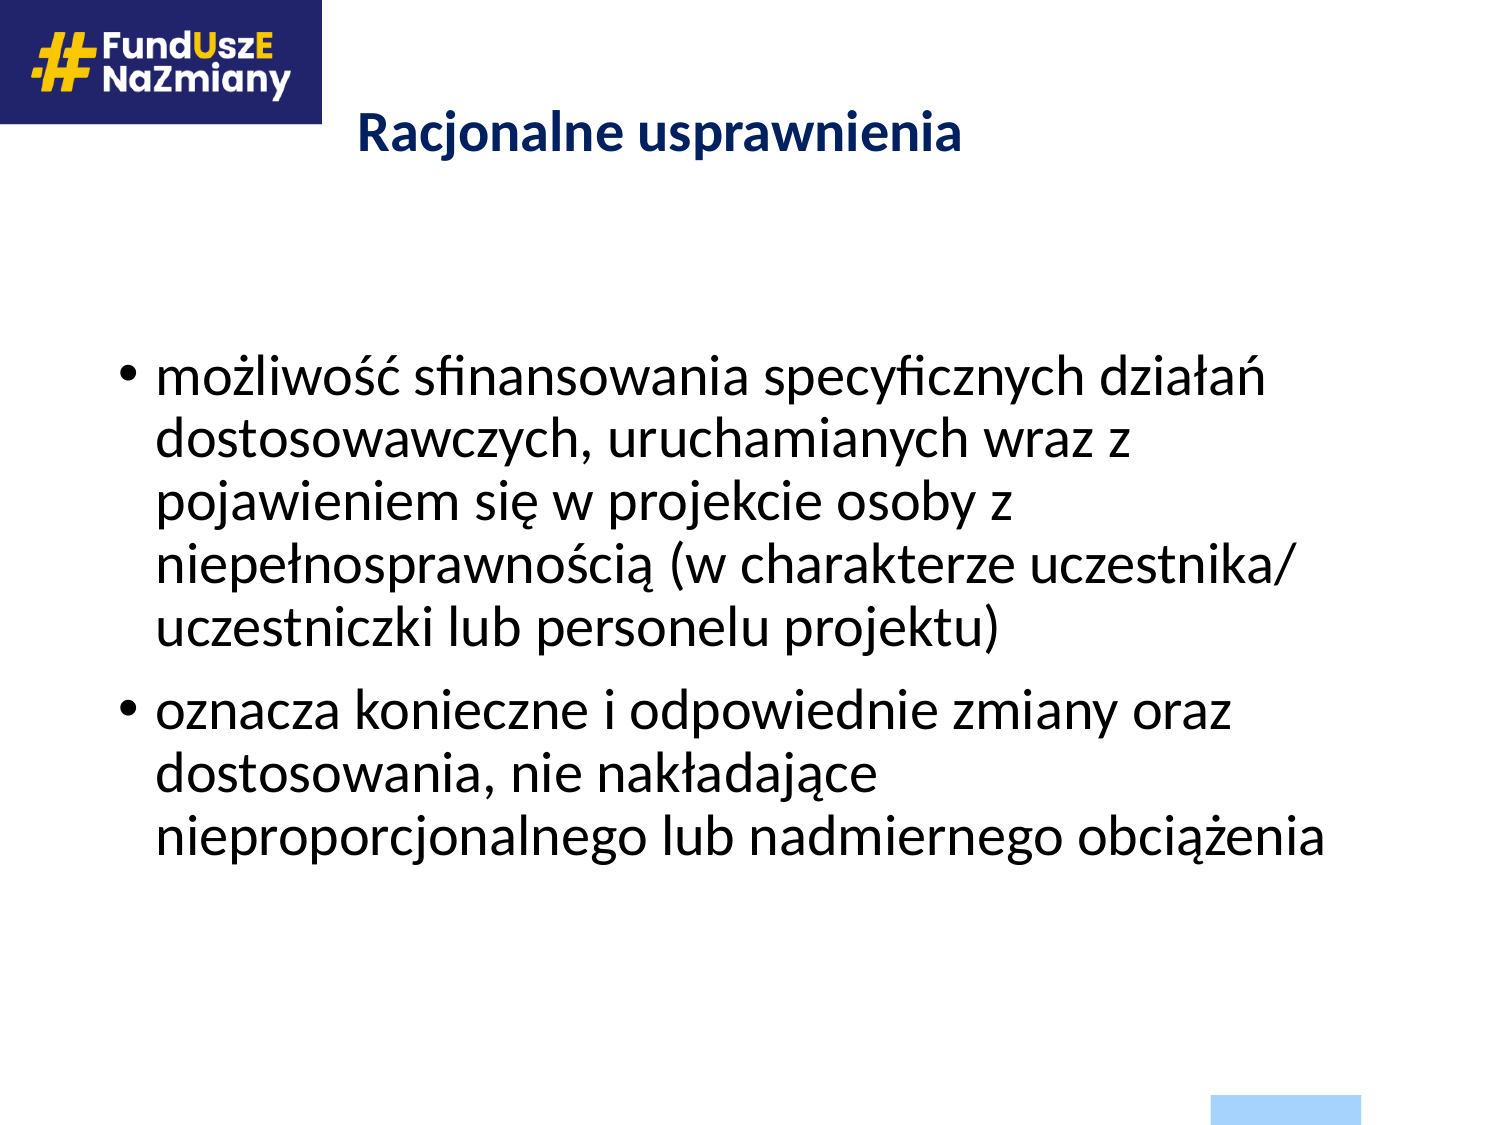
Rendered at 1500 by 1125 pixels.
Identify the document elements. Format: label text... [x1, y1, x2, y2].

picture [0, 0, 1500, 1125]
title Racjonalne usprawnienia [342, 48, 1397, 217]
list możliwość sfinansowania specyficznych działań dostosowawczych, uruchamianych wraz z pojawieniem się w projekcie osoby z niepełnosprawnością (w charakterze uczestnika/ uczestniczki lub personelu projektu) oznacza konieczne i odpowiednie zmiany oraz dostosowania, nie nakładające nieproporcjonalnego lub nadmiernego obciążenia [103, 337, 1397, 1048]
